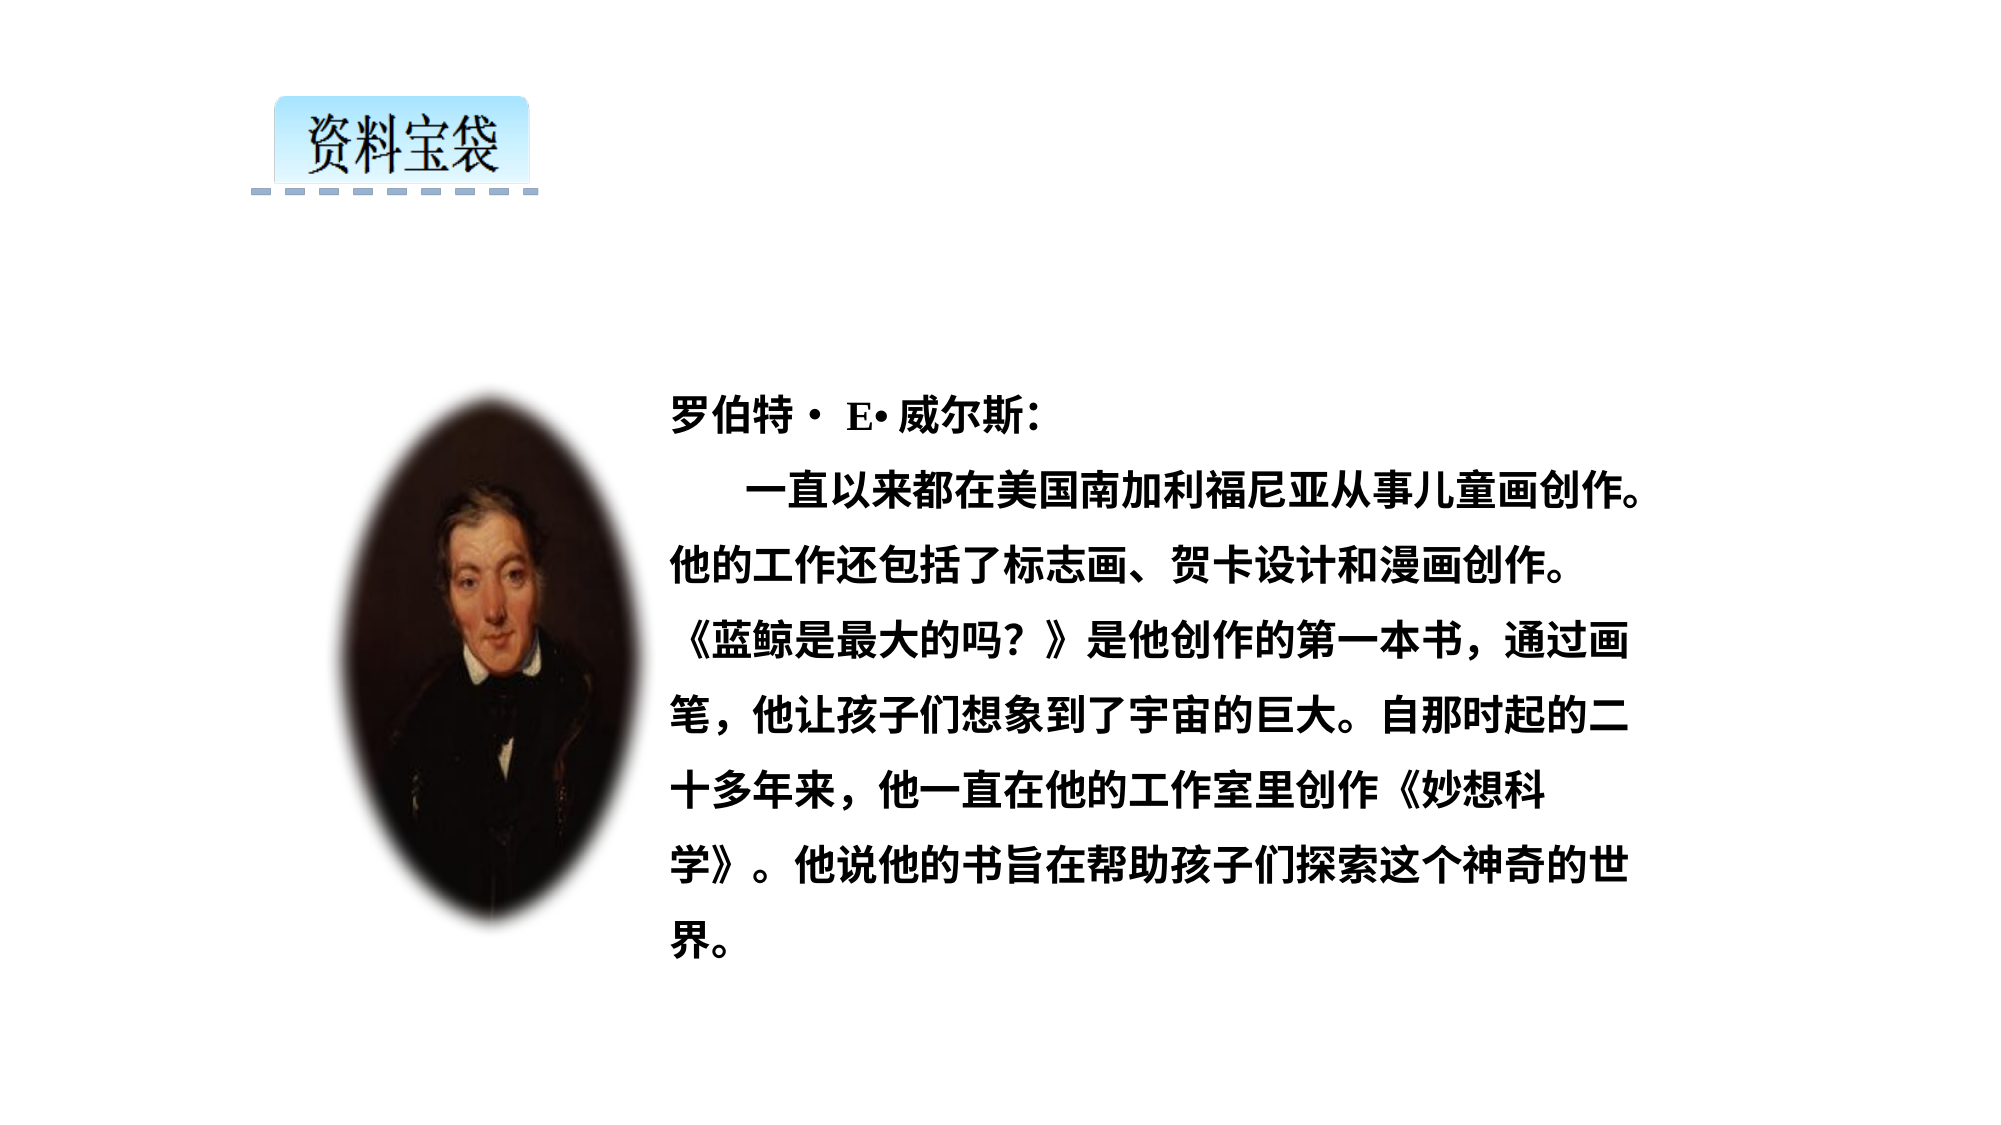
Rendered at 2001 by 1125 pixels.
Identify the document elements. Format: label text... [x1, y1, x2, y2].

picture [249, 96, 543, 200]
text_box 罗伯特•E•威尔斯： 一直以来都在美国南加利福尼亚从事儿童画创作。他的工作还包括了标志画、贺卡设计和漫画创作。《蓝鲸是最大的吗？》是他创作的第一本书，通过画笔，他让孩子们想象到了宇宙的巨大。自那时起的二十多年来，他一直在他的工作室里创作《妙想科学》。他说他的书旨在帮助孩子们探索这个神奇的世界。 [654, 356, 1684, 972]
picture [323, 378, 658, 941]
